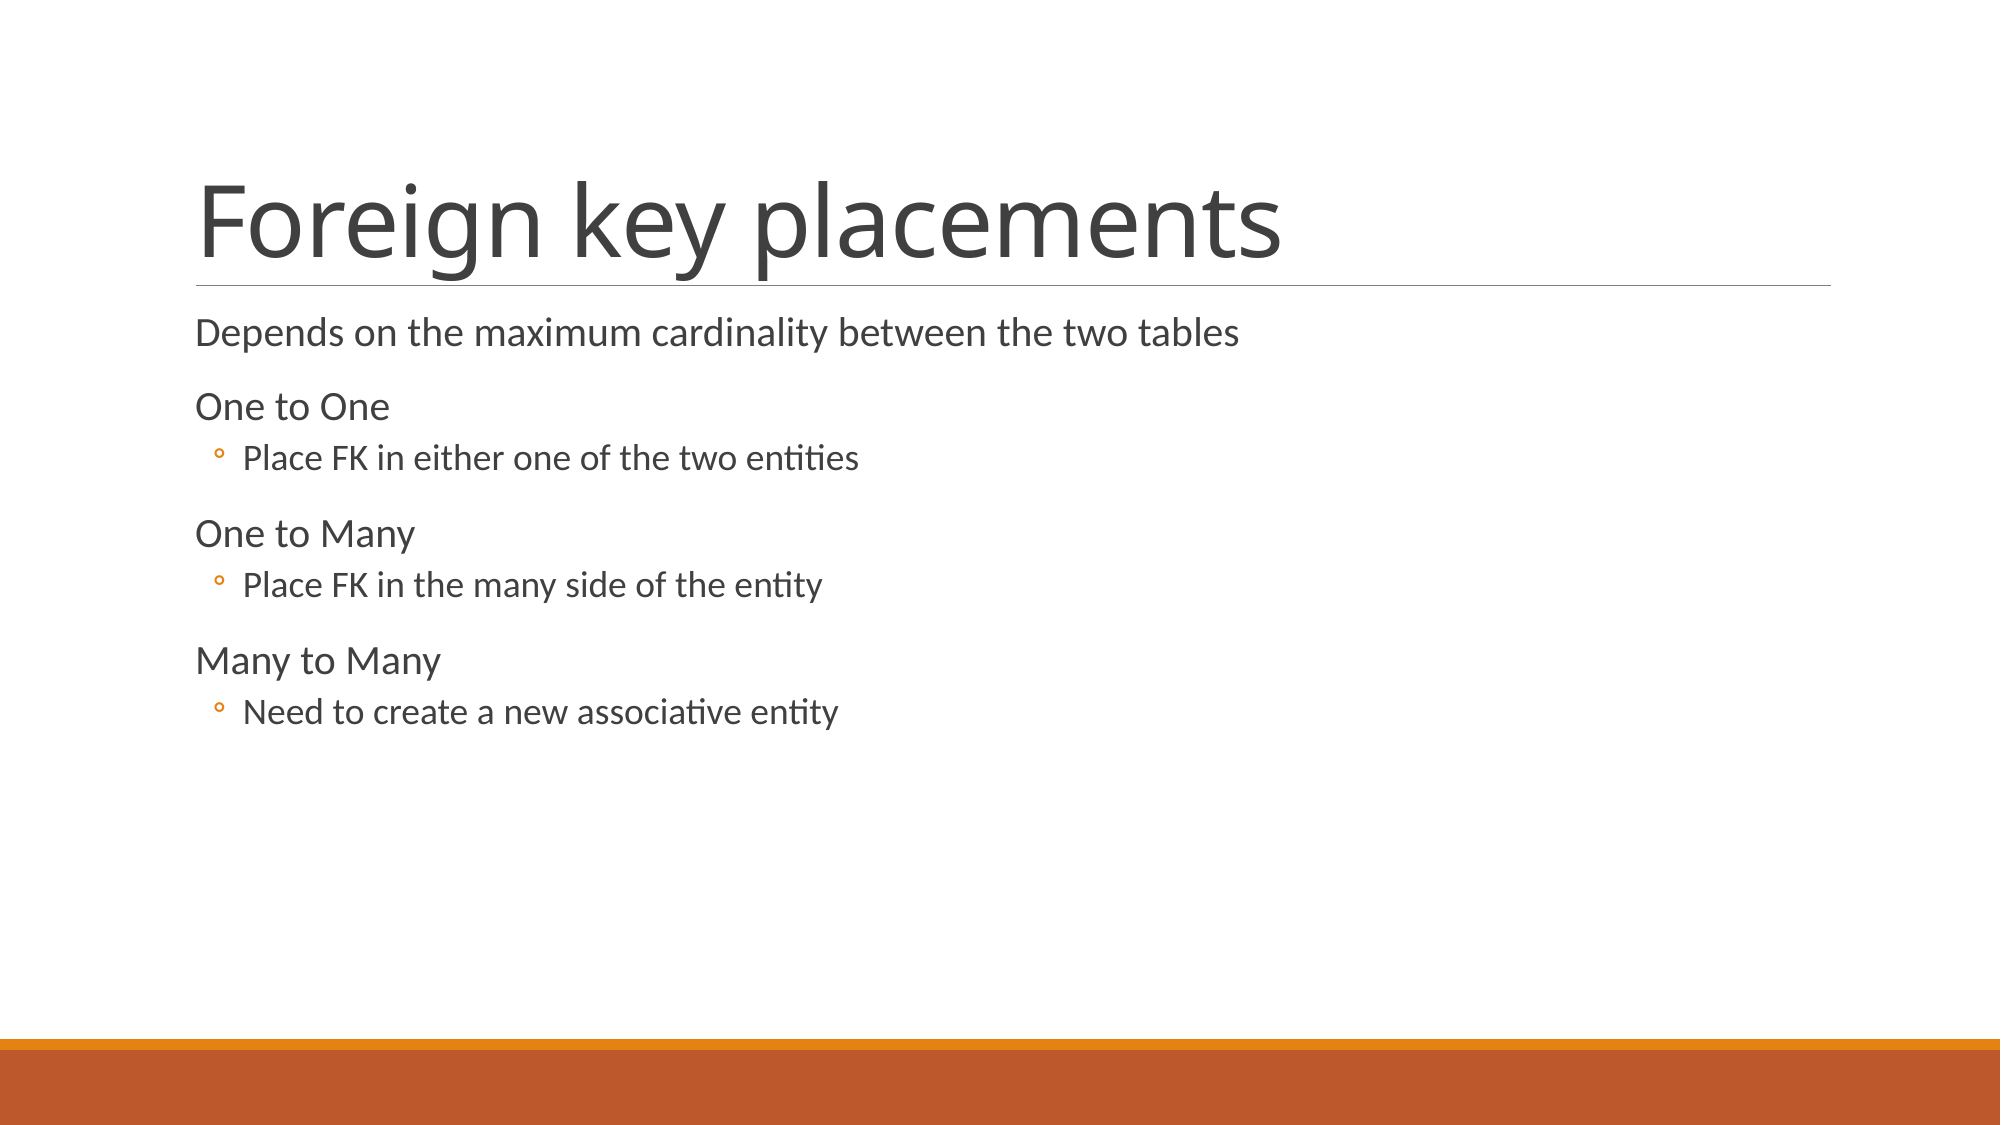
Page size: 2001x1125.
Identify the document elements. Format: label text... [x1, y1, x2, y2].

title Foreign key placements [180, 47, 1830, 285]
list Depends on the maximum cardinality between the two tables One to One Place FK in either one of the two entities One to Many Place FK in the many side of the entity Many to Many Need to create a new associative entity [180, 302, 1830, 963]
